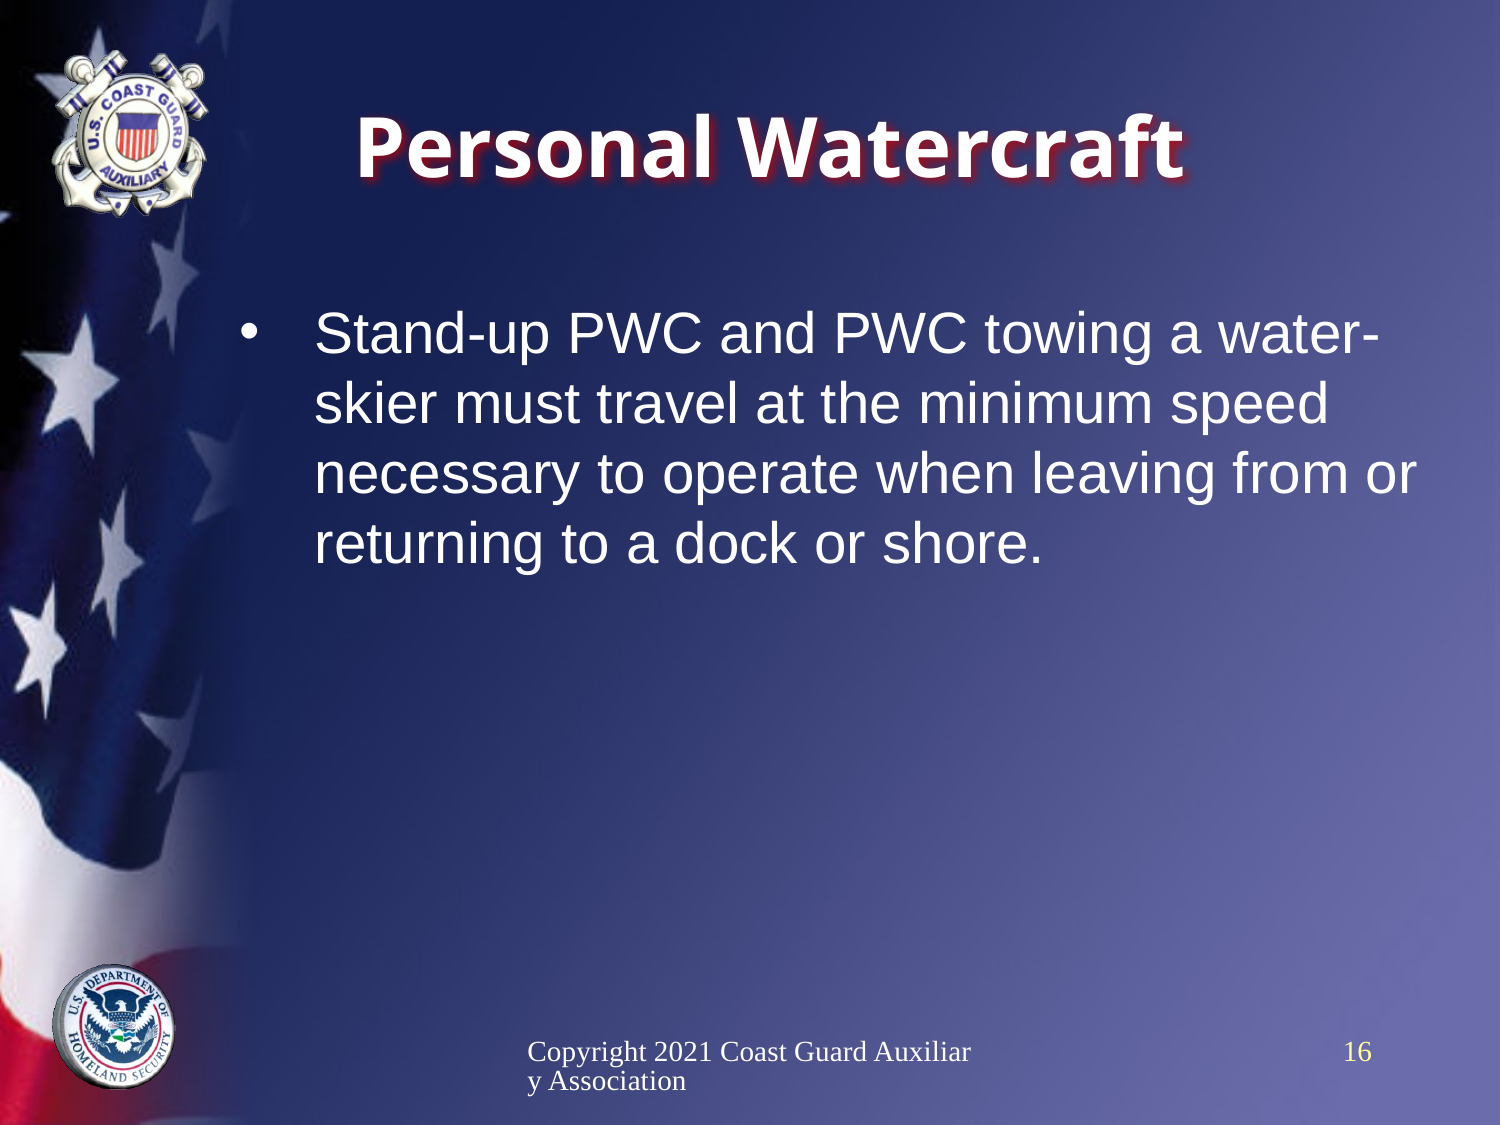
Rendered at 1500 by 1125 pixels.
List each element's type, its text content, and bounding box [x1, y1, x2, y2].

text_box Stand-up PWC and PWC towing a water-skier must travel at the minimum speed necessary to operate when leaving from or returning to a dock or shore. [225, 287, 1475, 653]
footer Copyright 2021 Coast Guard Auxiliary Association [512, 1025, 988, 1100]
slide_number 16 [1074, 1025, 1388, 1100]
picture [0, 0, 1500, 1125]
title Personal Watercraft [112, 75, 1363, 215]
